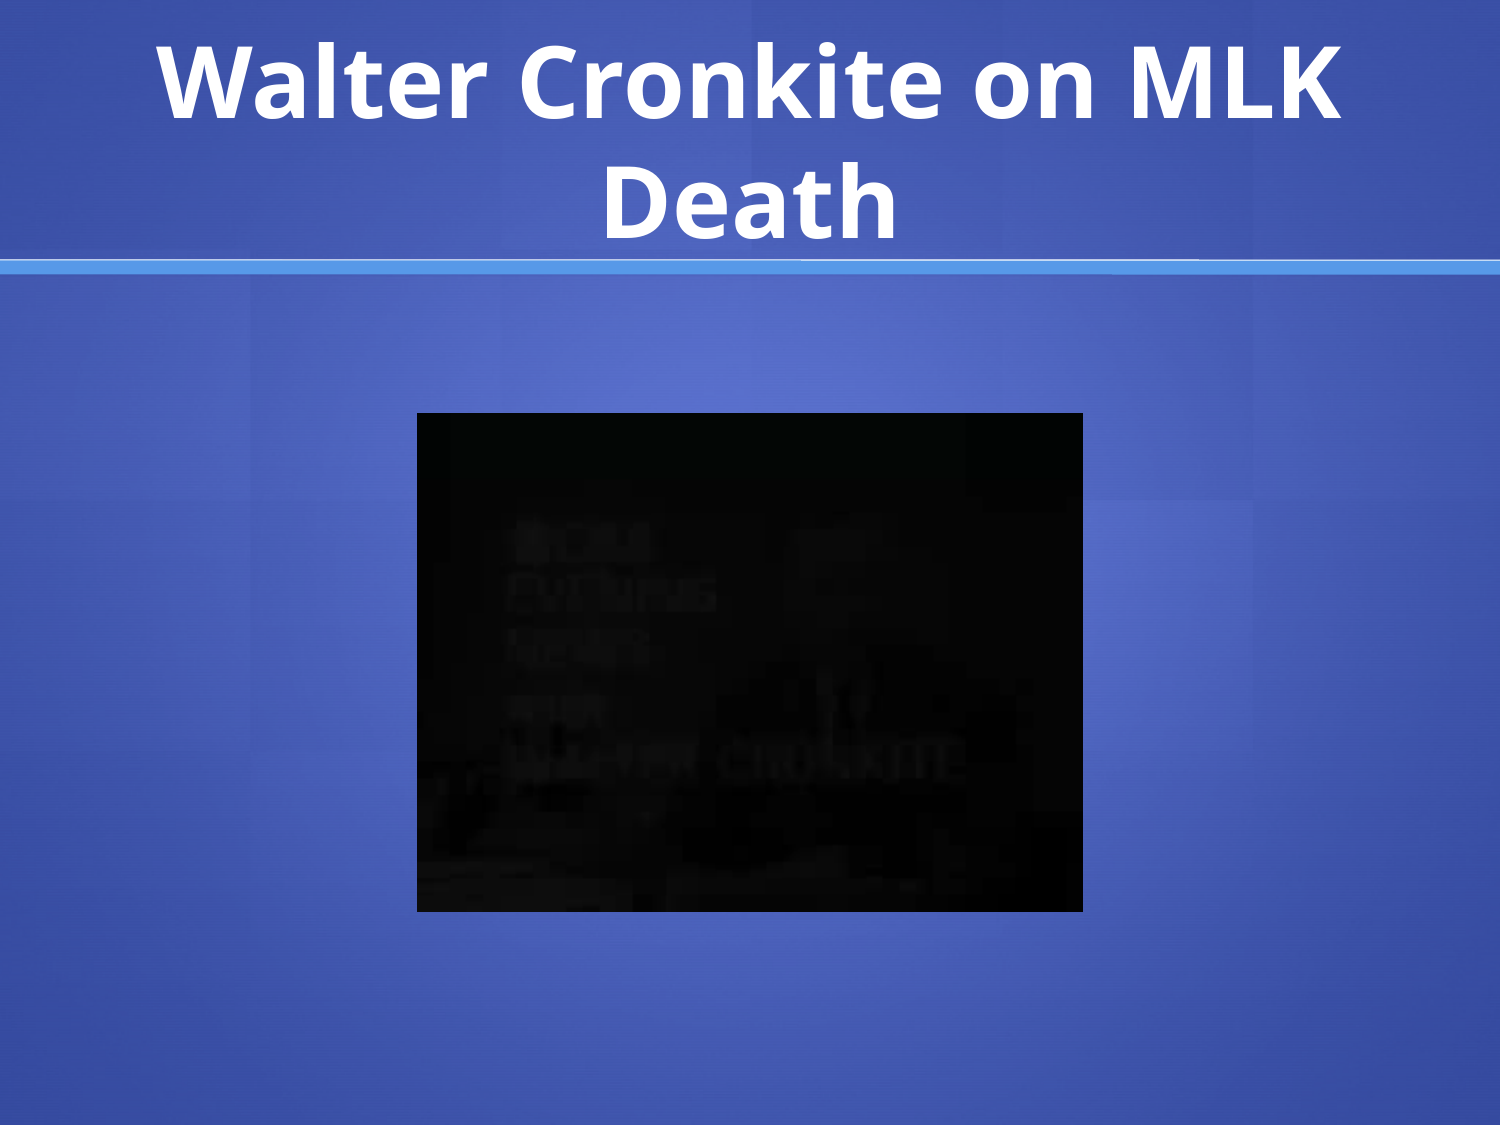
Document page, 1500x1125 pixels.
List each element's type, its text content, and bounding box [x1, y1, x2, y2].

title Walter Cronkite on MLK Death [75, 45, 1425, 233]
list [415, 411, 1085, 914]
